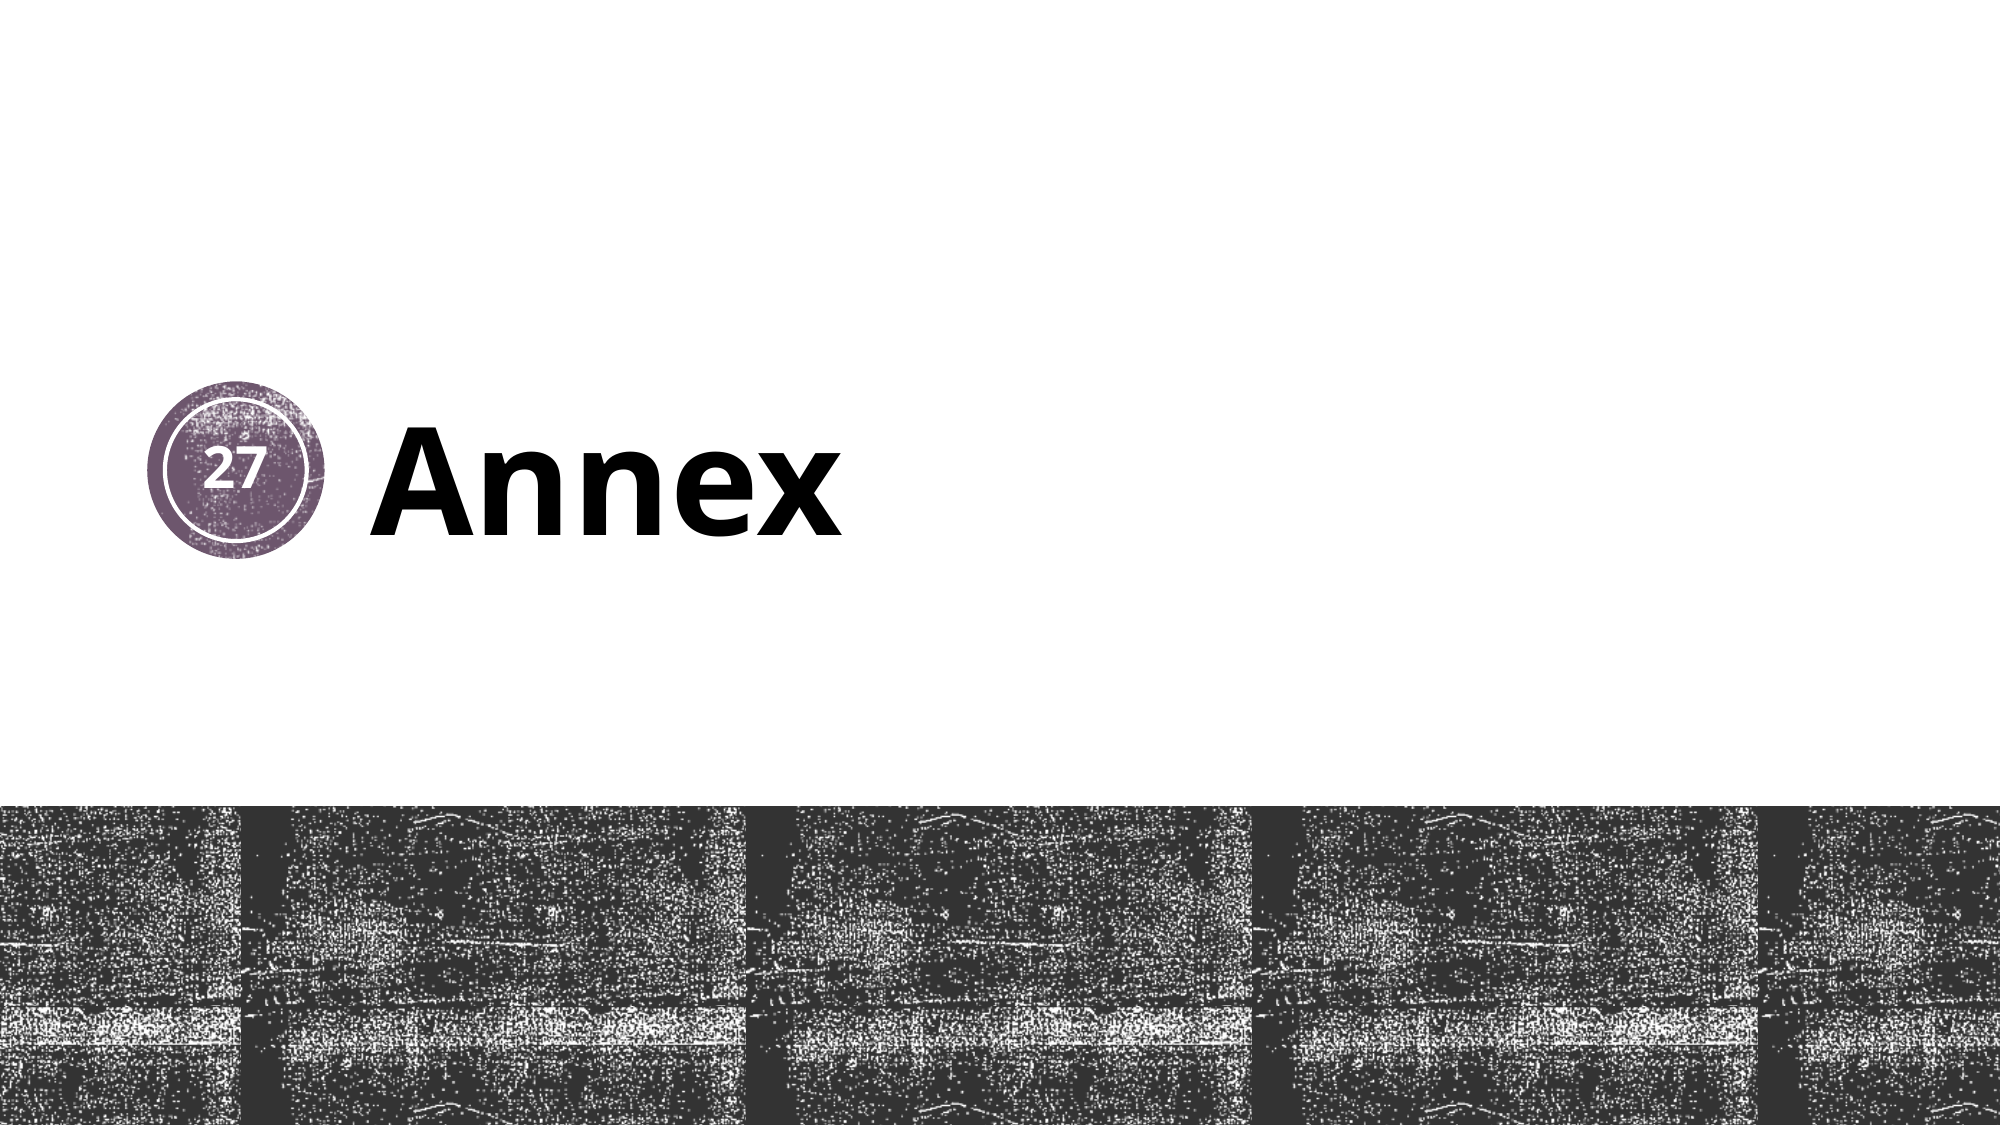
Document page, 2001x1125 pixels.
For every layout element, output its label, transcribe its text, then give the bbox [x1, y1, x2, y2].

title Annex [355, 201, 1878, 779]
slide_number 27 [138, 411, 334, 530]
